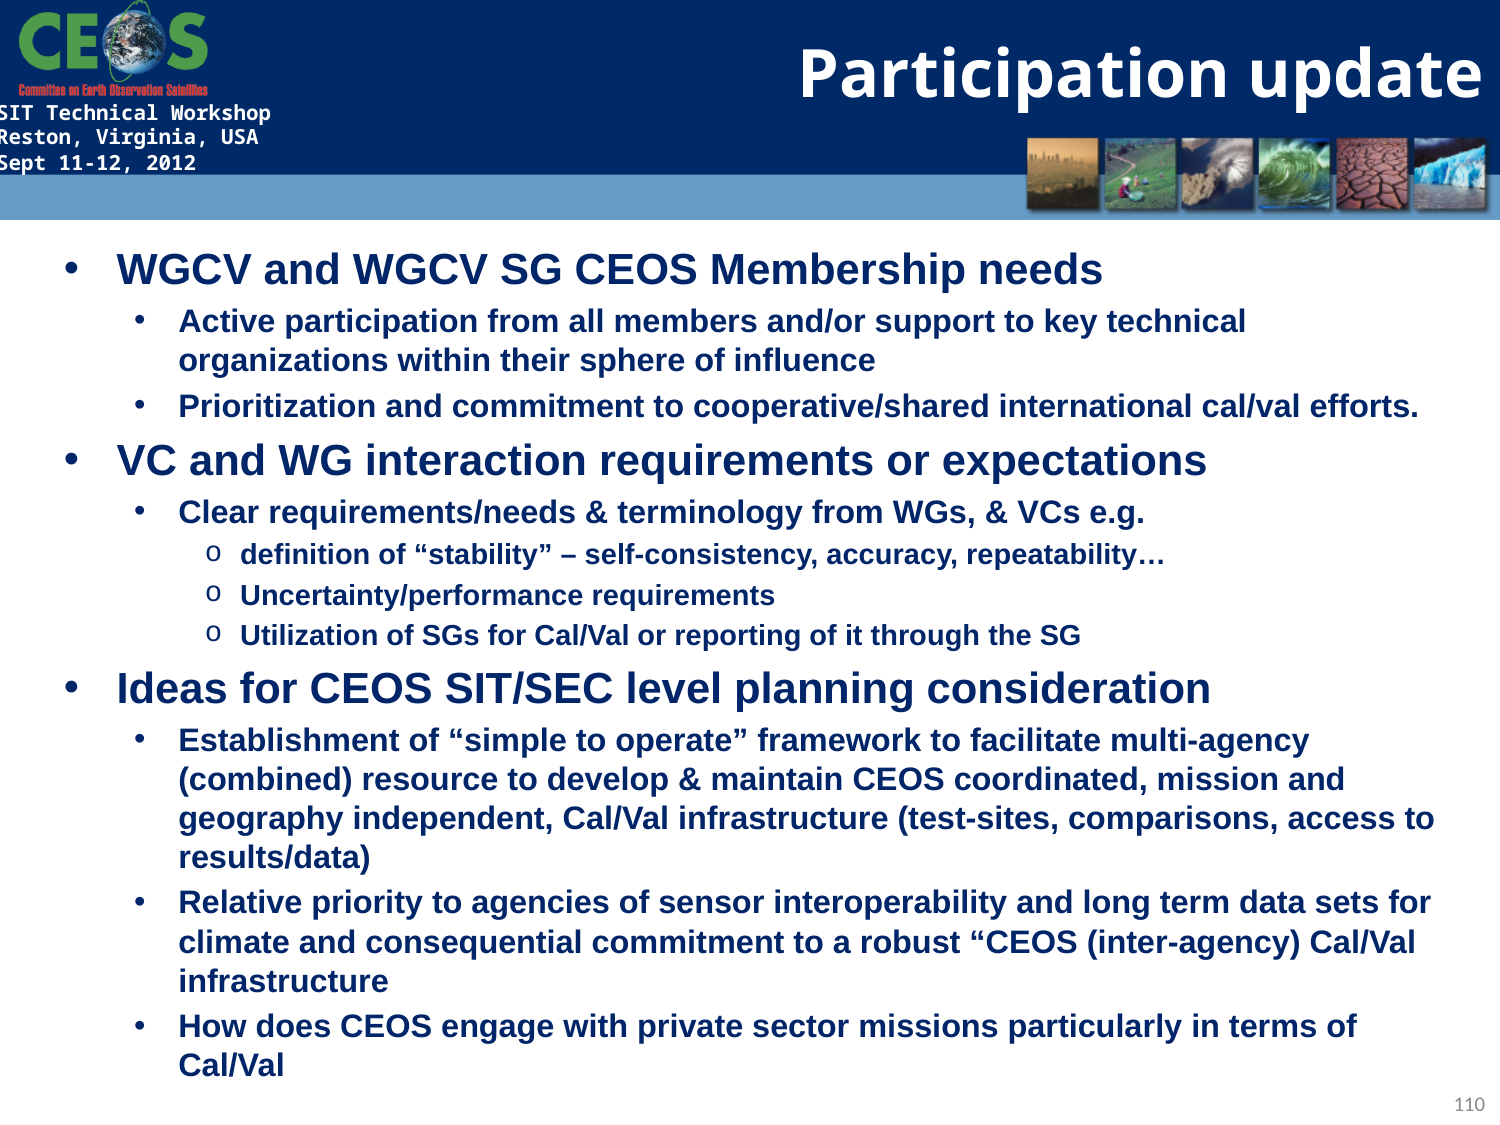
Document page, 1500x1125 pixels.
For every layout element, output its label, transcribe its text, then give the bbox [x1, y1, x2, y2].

list WGCV and WGCV SG CEOS Membership needs Active participation from all members and/or support to key technical organizations within their sphere of influence Prioritization and commitment to cooperative/shared international cal/val efforts. VC and WG interaction requirements or expectations Clear requirements/needs & terminology from WGs, & VCs e.g. definition of “stability” – self-consistency, accuracy, repeatability… Uncertainty/performance requirements Utilization of SGs for Cal/Val or reporting of it through the SG Ideas for CEOS SIT/SEC level planning consideration Establishment of “simple to operate” framework to facilitate multi-agency (combined) resource to develop & maintain CEOS coordinated, mission and geography independent, Cal/Val infrastructure (test-sites, comparisons, access to results/data) Relative priority to agencies of sensor interoperability and long term data sets for climate and consequential commitment to a robust “CEOS (inter-agency) Cal/Val infrastructure How does CEOS engage with private sector missions particularly in terms of Cal/Val [48, 233, 1479, 1102]
picture [0, 0, 1500, 220]
title Participation update [449, 0, 1500, 143]
slide_number 110 [1187, 1082, 1500, 1125]
